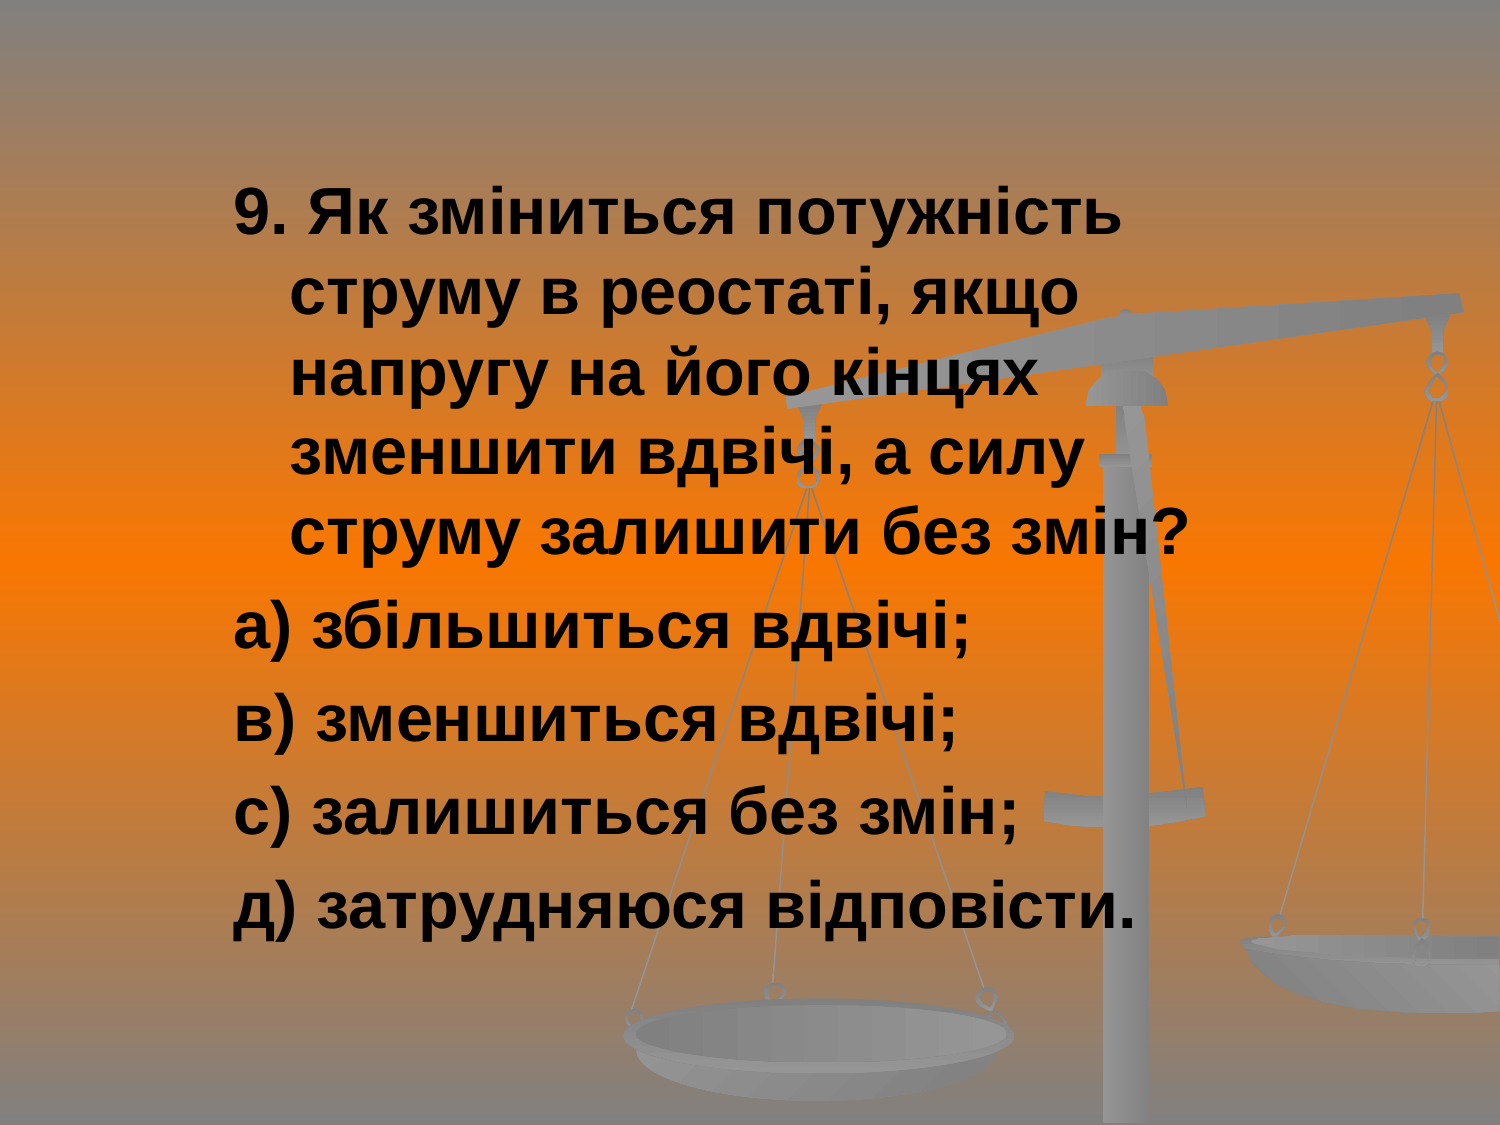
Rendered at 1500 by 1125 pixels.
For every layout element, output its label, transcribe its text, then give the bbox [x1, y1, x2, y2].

list 9. Як зміниться потужність струму в реостаті, якщо напругу на його кінцях зменшити вдвічі, а силу струму залишити без змін? а) збільшиться вдвічі; в) зменшиться вдвічі; с) залишиться без змін; д) затрудняюся відповісти. [218, 160, 1258, 894]
